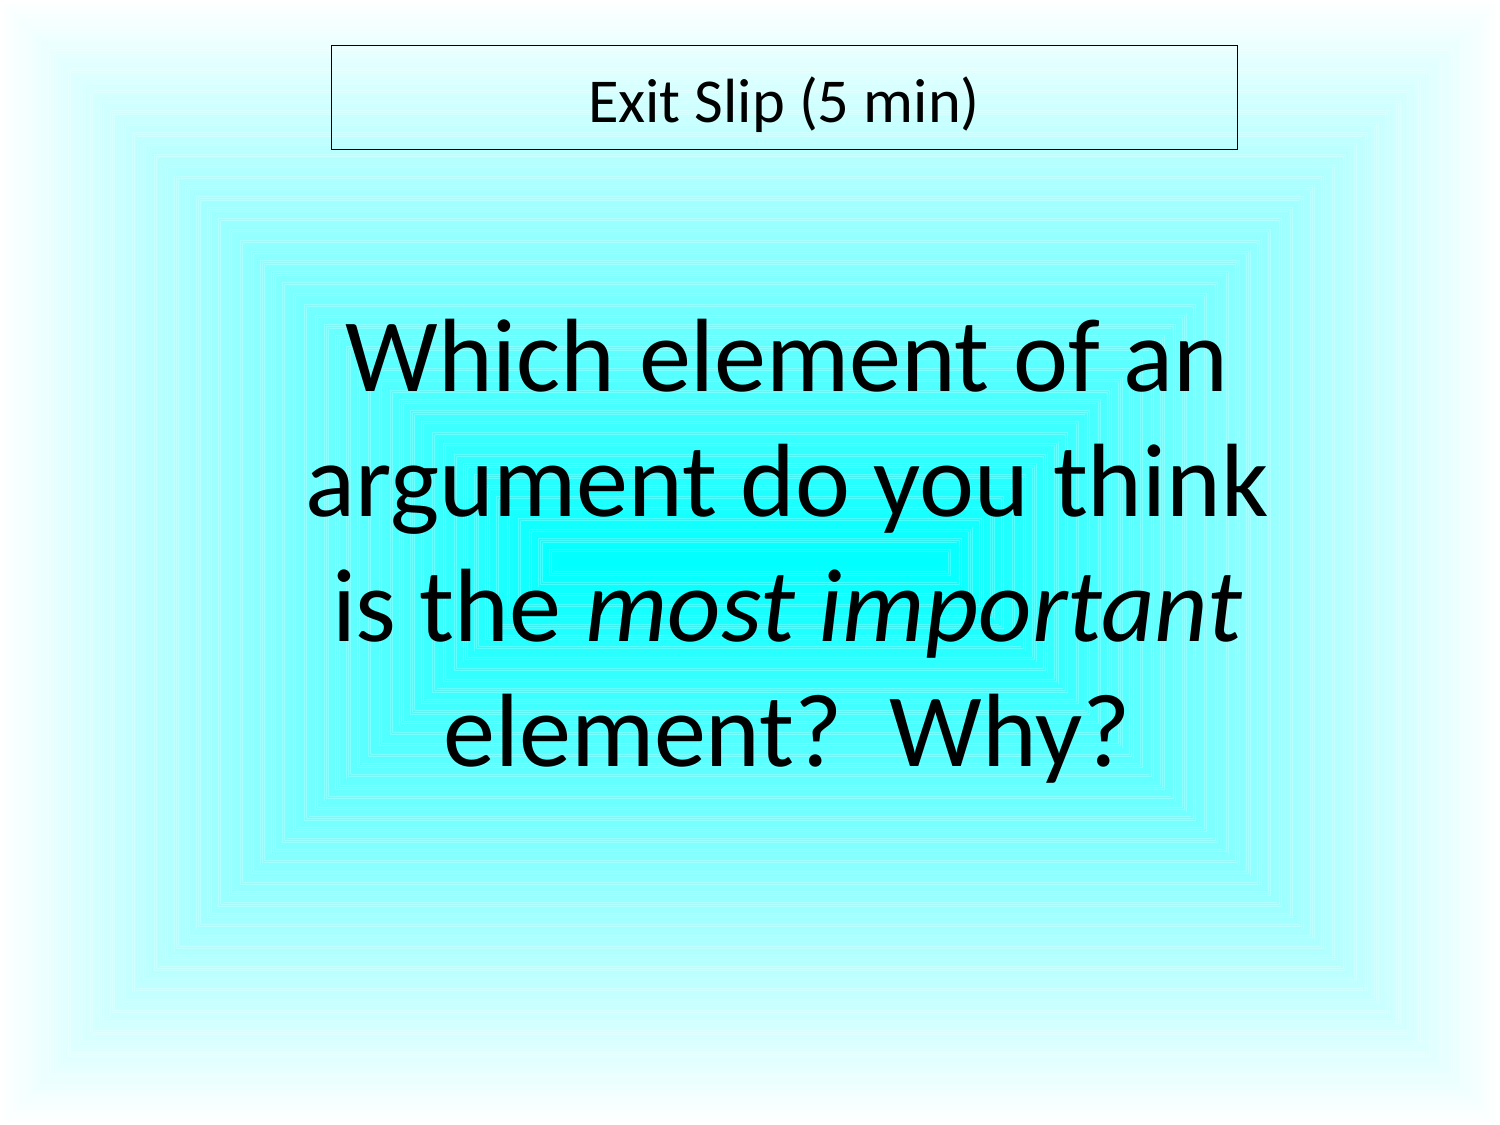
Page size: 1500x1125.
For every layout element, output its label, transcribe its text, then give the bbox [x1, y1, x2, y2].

text_box Which element of an argument do you think is the most important element? Why? [287, 279, 1288, 795]
text_box Exit Slip (5 min) [331, 45, 1238, 150]
